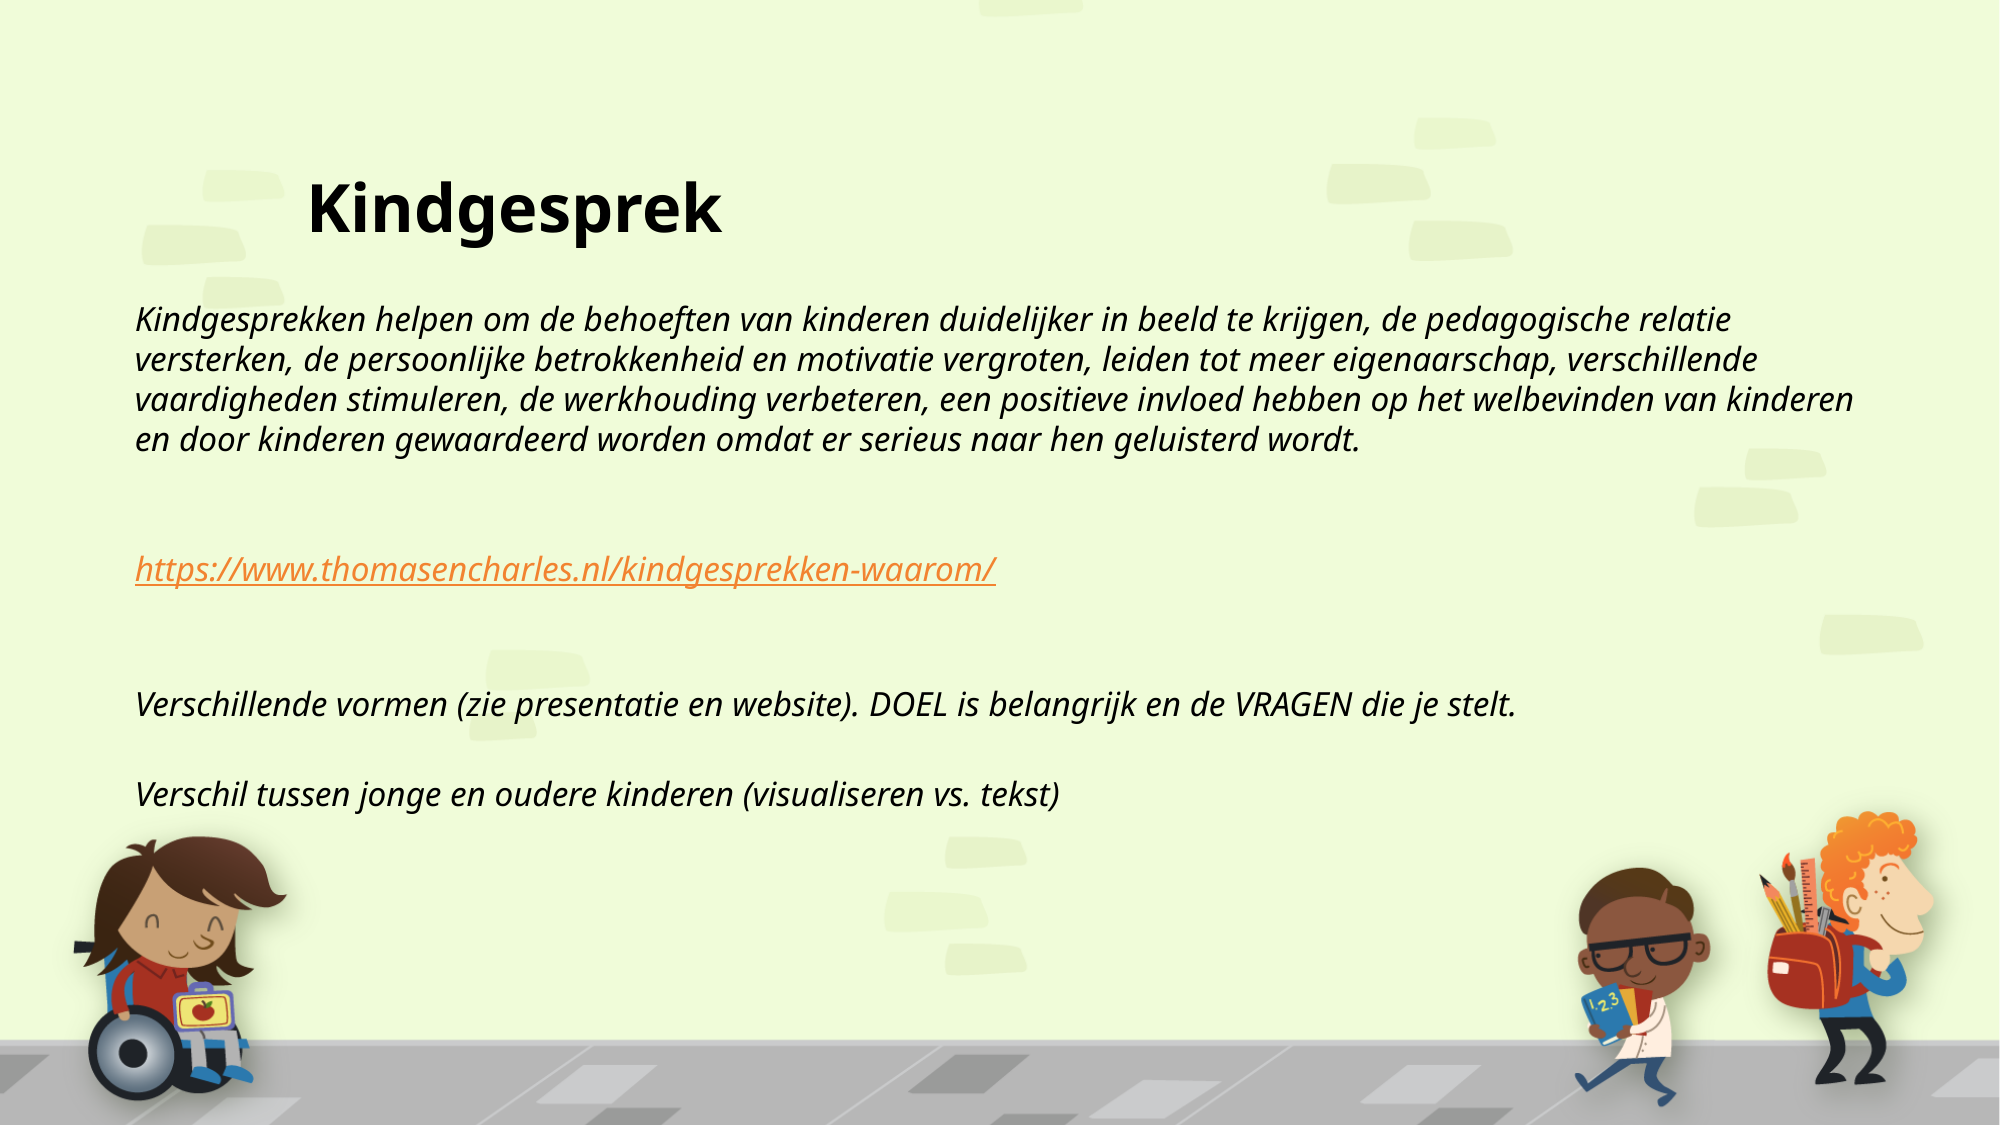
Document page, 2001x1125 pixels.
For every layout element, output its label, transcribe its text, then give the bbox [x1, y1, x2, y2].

text_box Kindgesprek [291, 158, 1292, 254]
text_box Kindgesprekken helpen om de behoeften van kinderen duidelijker in beeld te krijgen, de pedagogische relatie versterken, de persoonlijke betrokkenheid en motivatie vergroten, leiden tot meer eigenaarschap, verschillende vaardigheden stimuleren, de werkhouding verbeteren, een positieve invloed hebben op het welbevinden van kinderen en door kinderen gewaardeerd worden omdat er serieus naar hen geluisterd wordt. https://www.thomasencharles.nl/kindgesprekken-waarom/ Verschillende vormen (zie presentatie en website). DOEL is belangrijk en de VRAGEN die je stelt. Verschil tussen jonge en oudere kinderen (visualiseren vs. tekst) [120, 290, 1880, 935]
picture [0, 0, 2000, 1125]
text_box [303, 160, 1981, 266]
